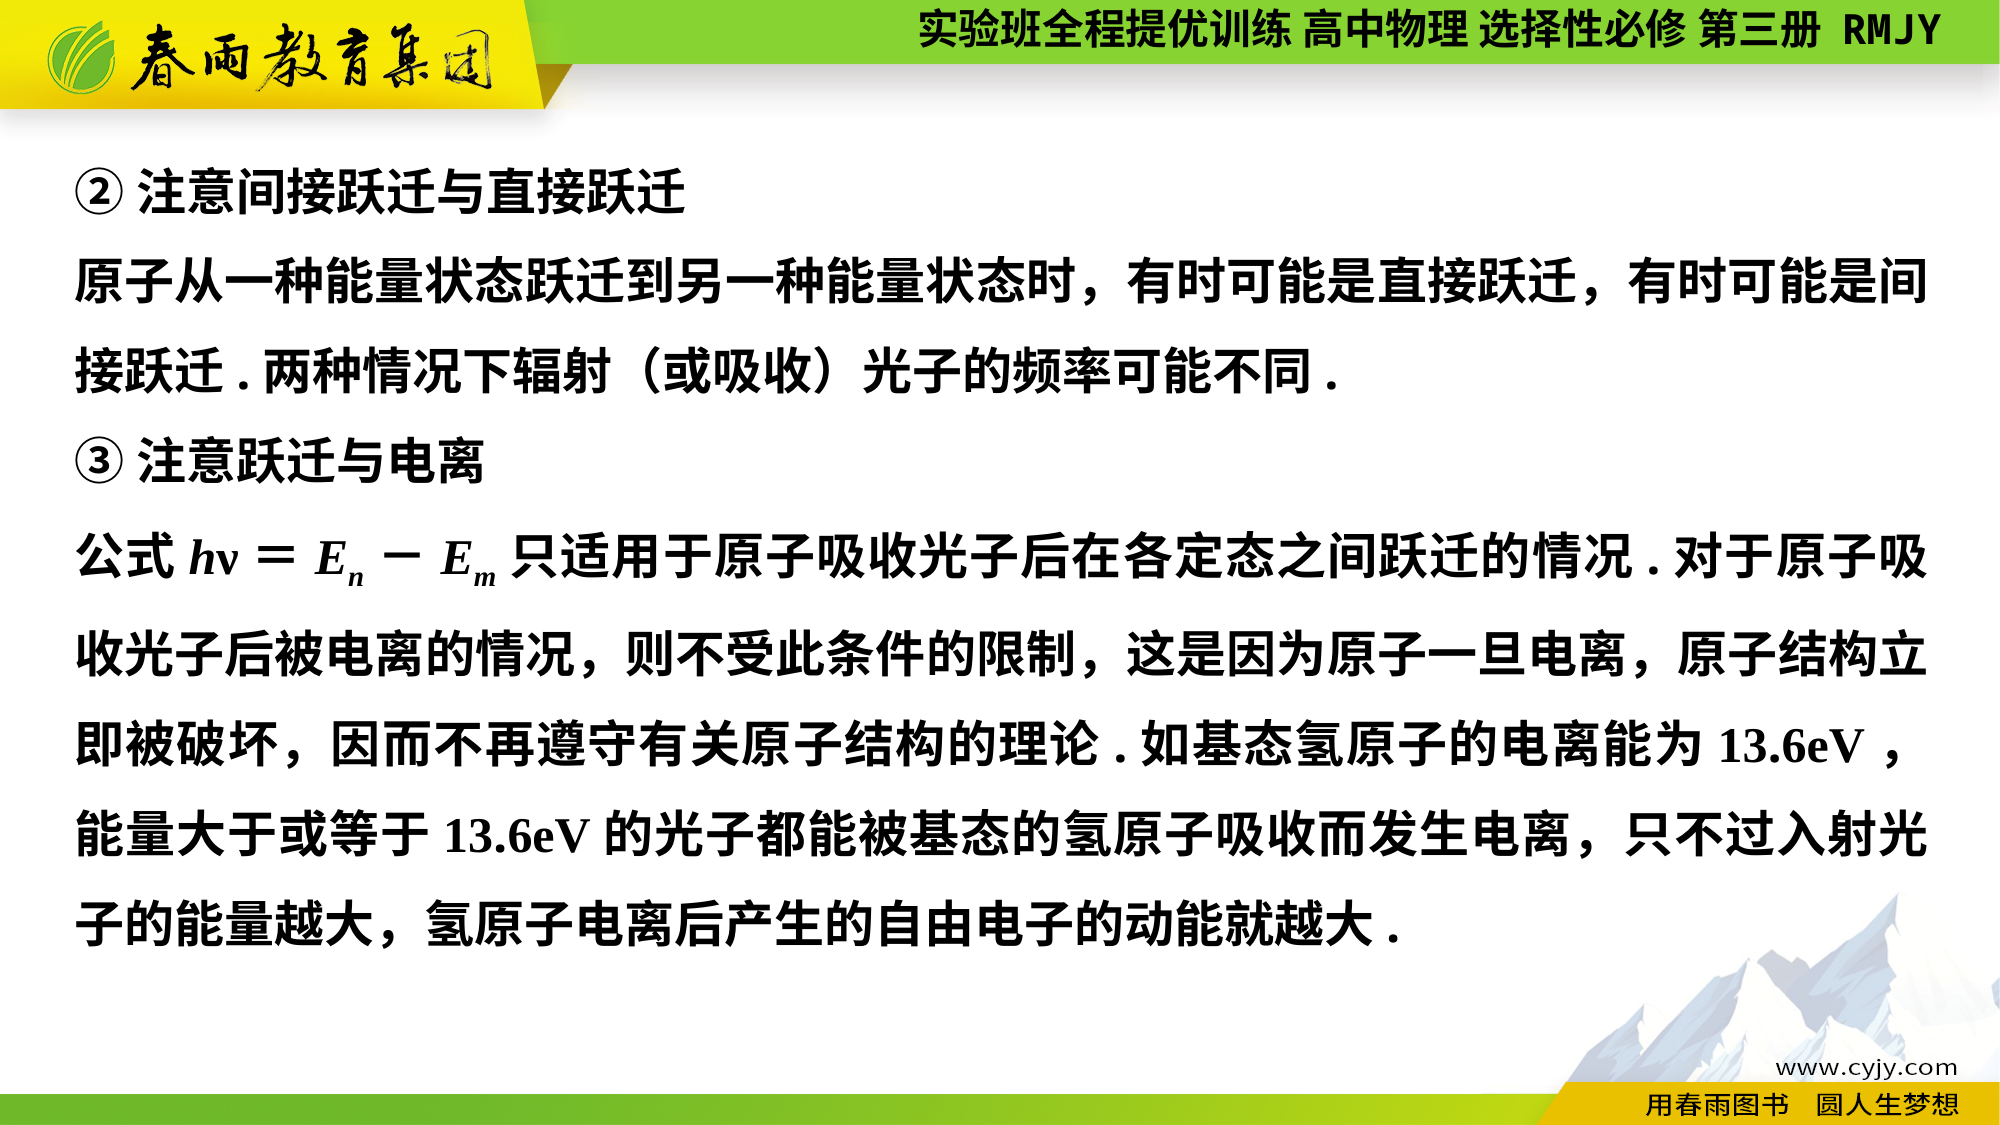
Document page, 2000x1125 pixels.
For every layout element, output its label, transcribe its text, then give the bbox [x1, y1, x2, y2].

list ②注意间接跃迁与直接跃迁 原子从一种能量状态跃迁到另一种能量状态时，有时可能是直接跃迁，有时可能是间接跃迁.两种情况下辐射（或吸收）光子的频率可能不同. ③注意跃迁与电离 公式hν＝En－Em只适用于原子吸收光子后在各定态之间跃迁的情况.对于原子吸收光子后被电离的情况，则不受此条件的限制，这是因为原子一旦电离，原子结构立即被破坏，因而不再遵守有关原子结构的理论.如基态氢原子的电离能为13.6eV，能量大于或等于13.6eV的光子都能被基态的氢原子吸收而发生电离，只不过入射光子的能量越大，氢原子电离后产生的自由电子的动能就越大. [59, 122, 1944, 944]
picture [0, 0, 2000, 1125]
